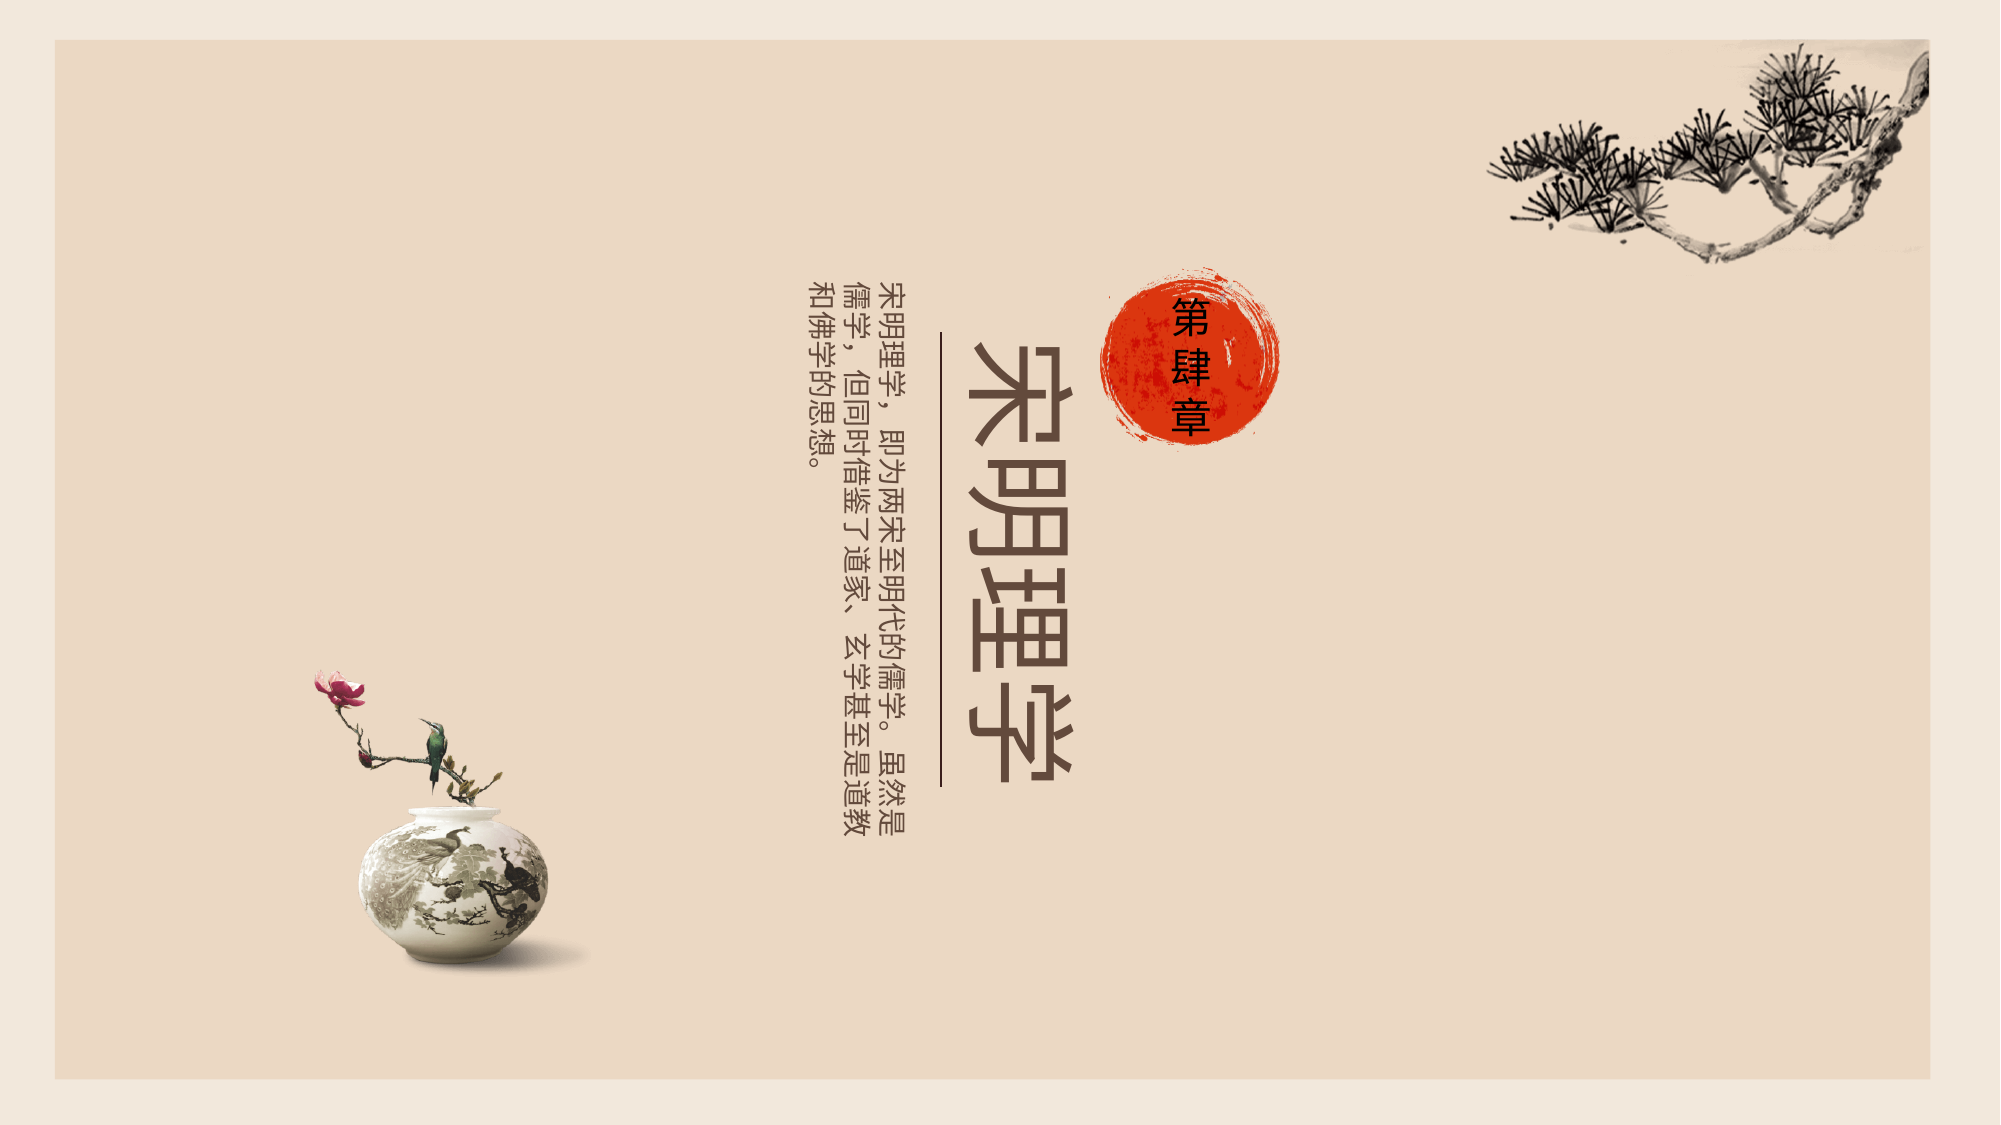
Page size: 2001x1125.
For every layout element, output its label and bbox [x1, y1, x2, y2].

text_box [54, 39, 1931, 1080]
text_box [314, 39, 2000, 978]
